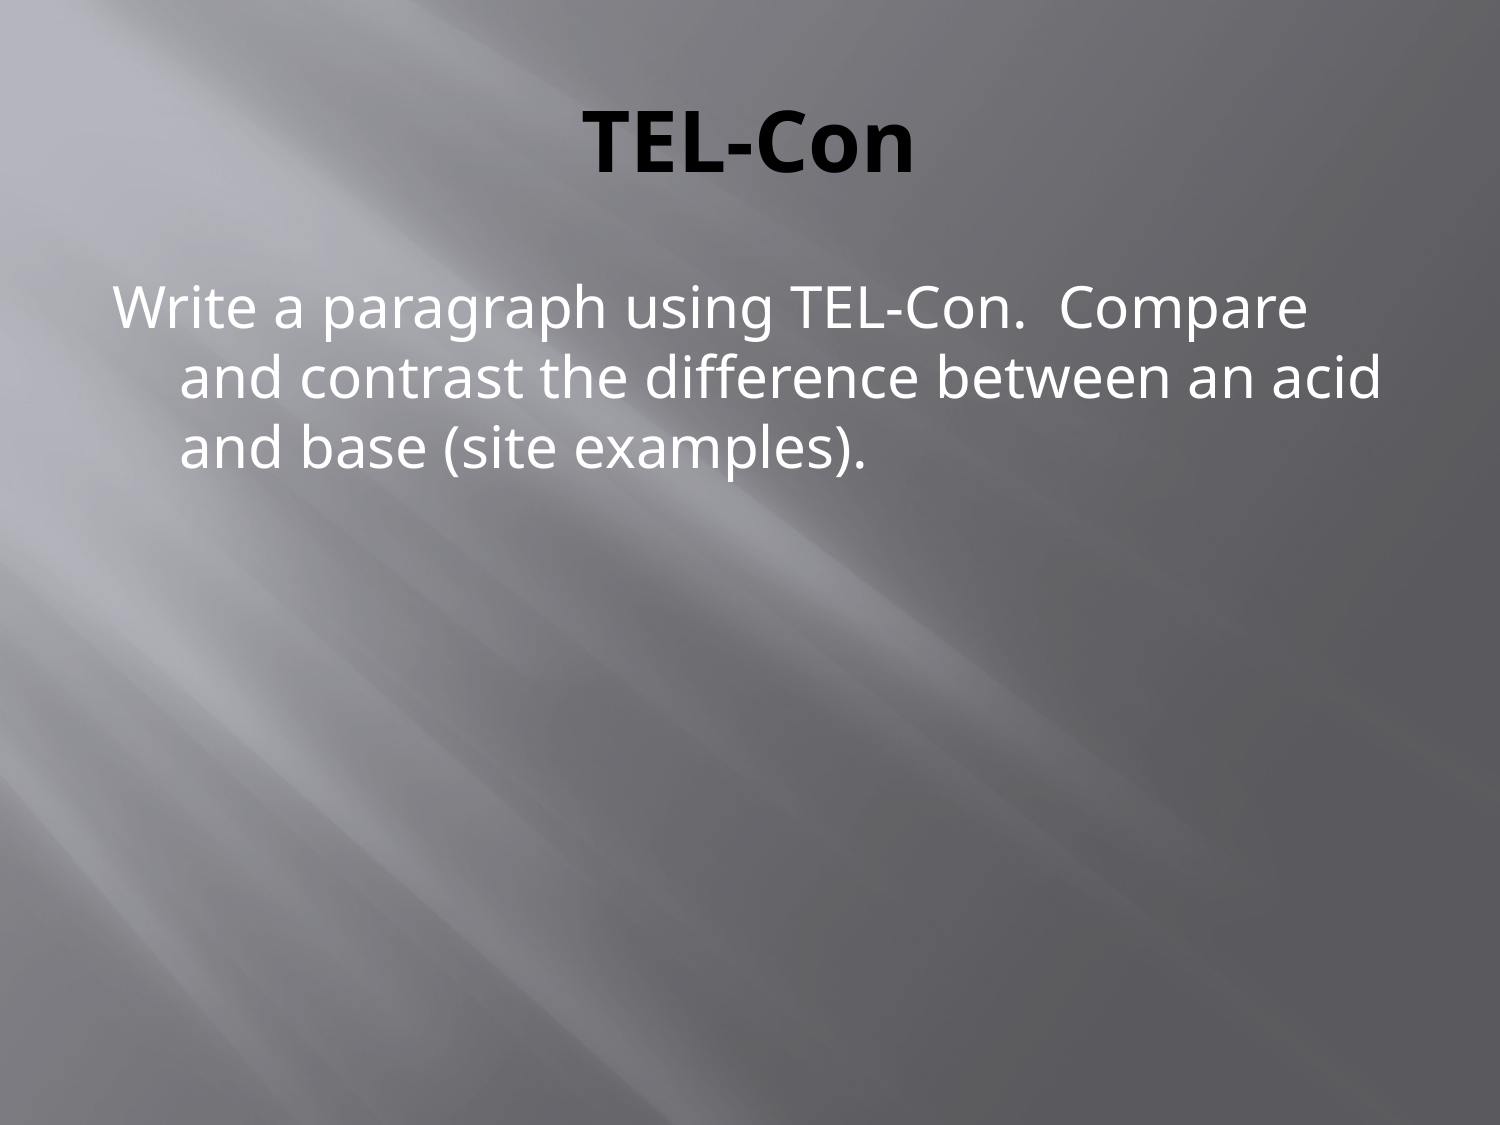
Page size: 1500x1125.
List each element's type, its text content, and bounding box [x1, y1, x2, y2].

list Write a paragraph using TEL-Con. Compare and contrast the difference between an acid and base (site examples). [75, 262, 1425, 1035]
title TEL-Con [75, 45, 1425, 233]
